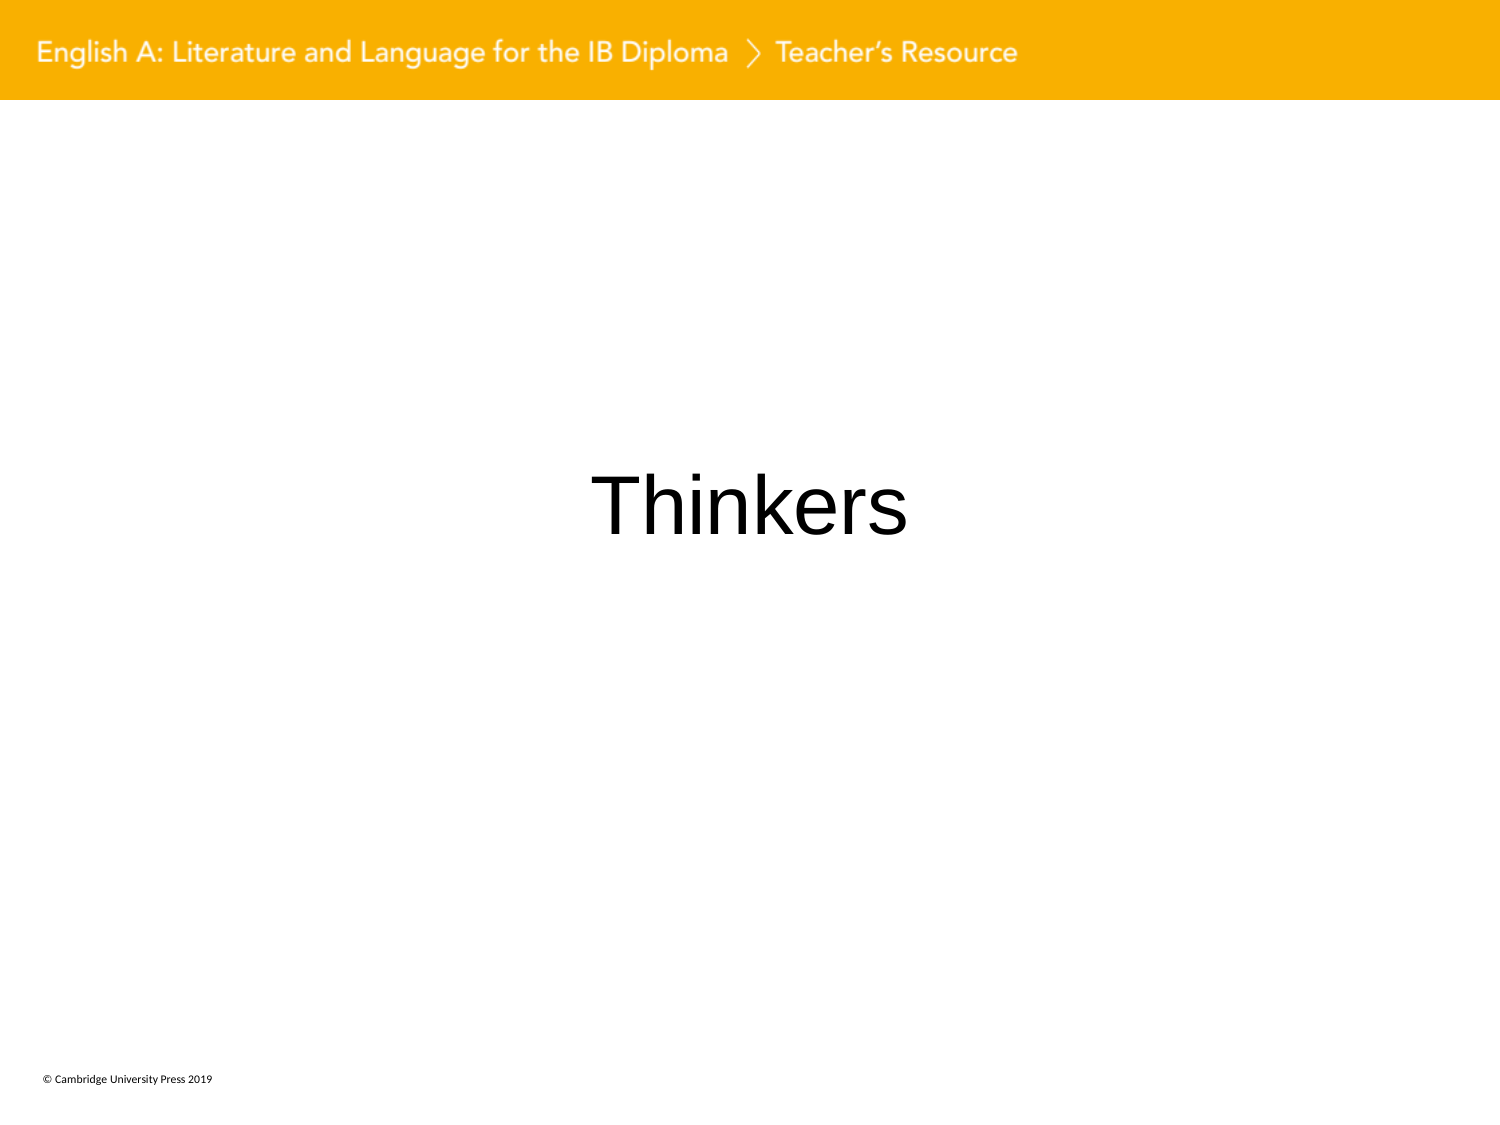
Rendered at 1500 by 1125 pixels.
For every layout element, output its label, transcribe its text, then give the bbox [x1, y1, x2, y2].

title Thinkers [112, 201, 1388, 1001]
picture [0, 0, 1500, 101]
subtitle © Cambridge University Press 2019 [27, 1063, 1388, 1093]
